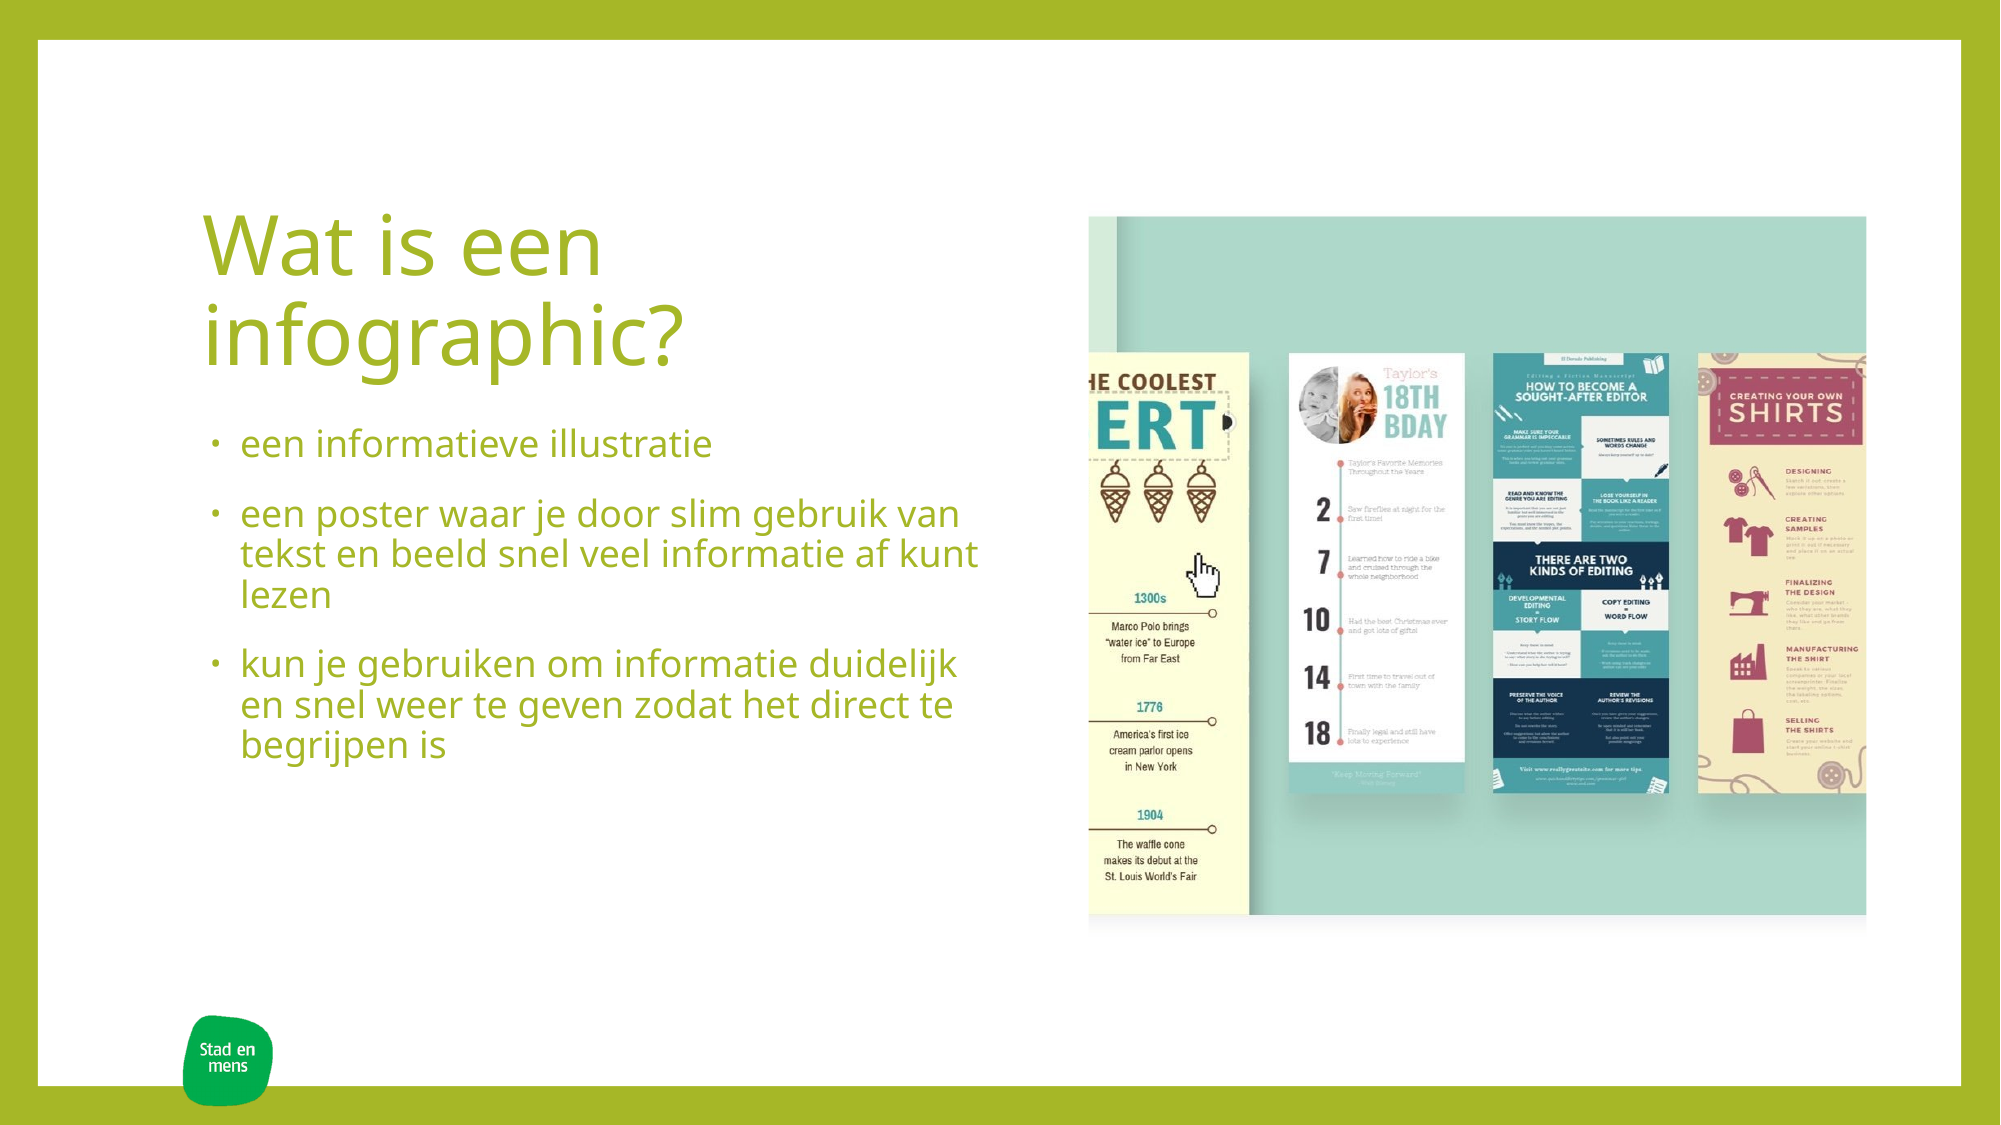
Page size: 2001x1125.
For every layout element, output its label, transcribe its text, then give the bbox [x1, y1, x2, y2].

picture [1088, 202, 1867, 941]
list een informatieve illustratie een poster waar je door slim gebruik van tekst en beeld snel veel informatie af kunt lezen kun je gebruiken om informatie duidelijk en snel weer te geven zodat het direct te begrijpen is [187, 417, 1022, 1000]
picture [179, 1013, 273, 1110]
title Wat is een infographic? [187, 175, 1041, 413]
